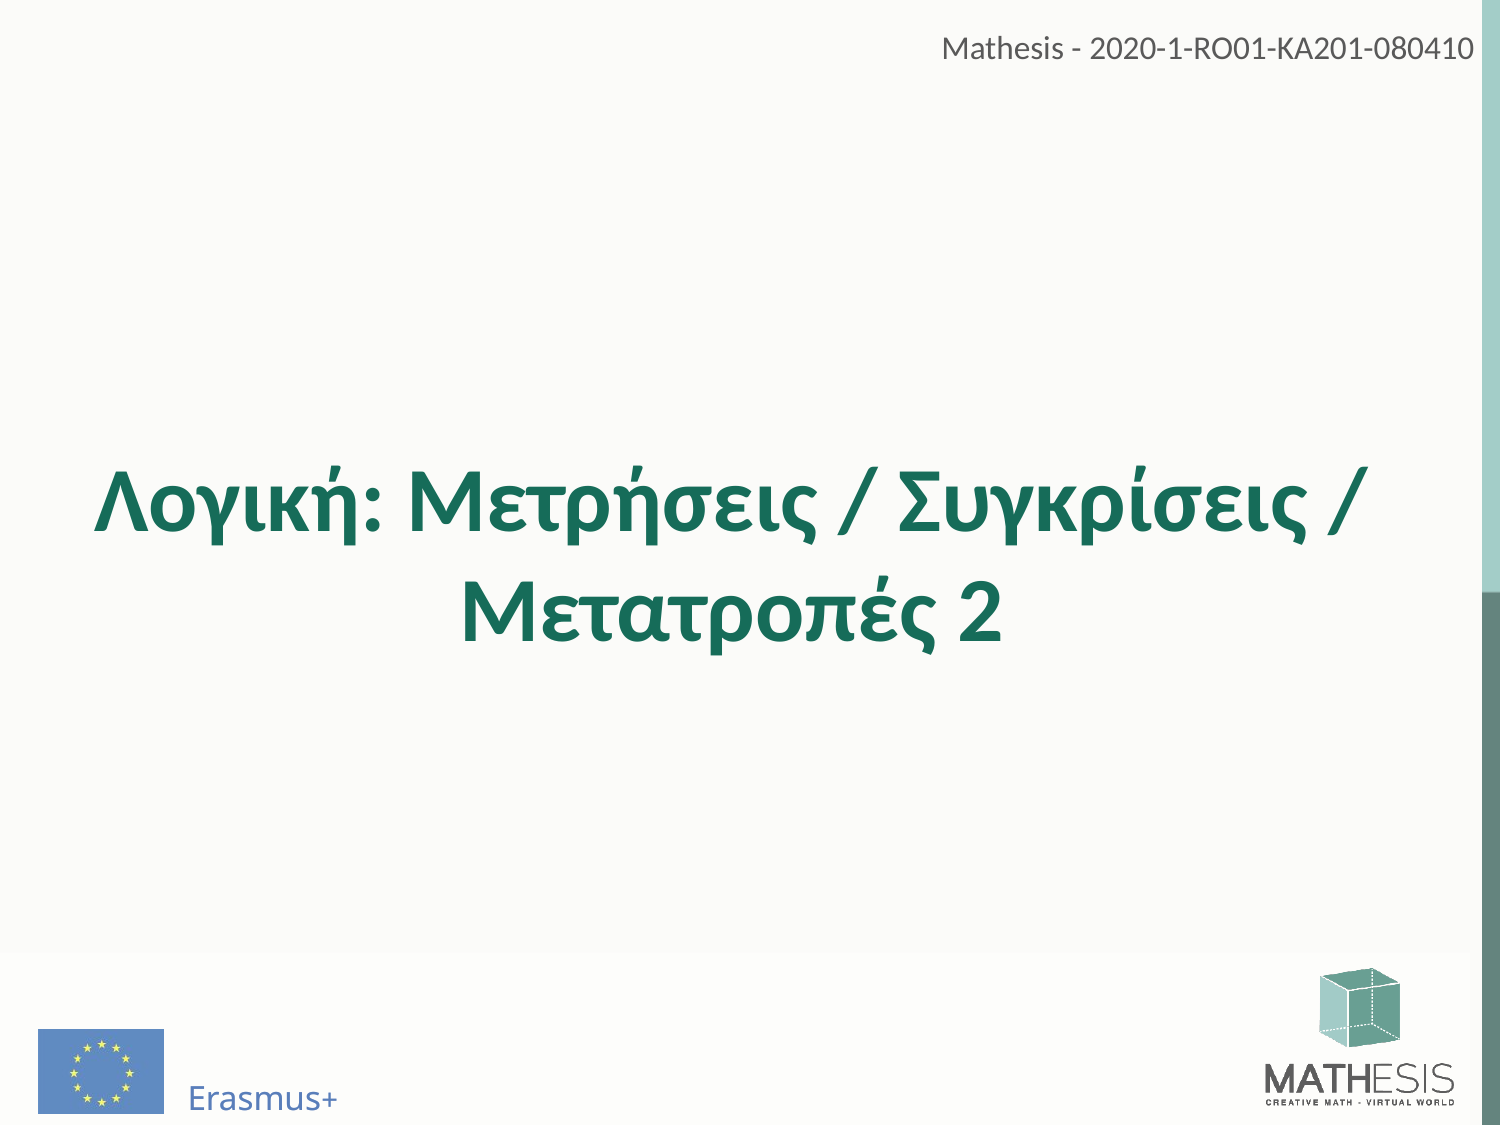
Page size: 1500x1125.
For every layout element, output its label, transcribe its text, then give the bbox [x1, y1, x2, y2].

title Λογική: Μετρήσεις / Συγκρίσεις / Μετατροπές 2 [53, 432, 1411, 674]
